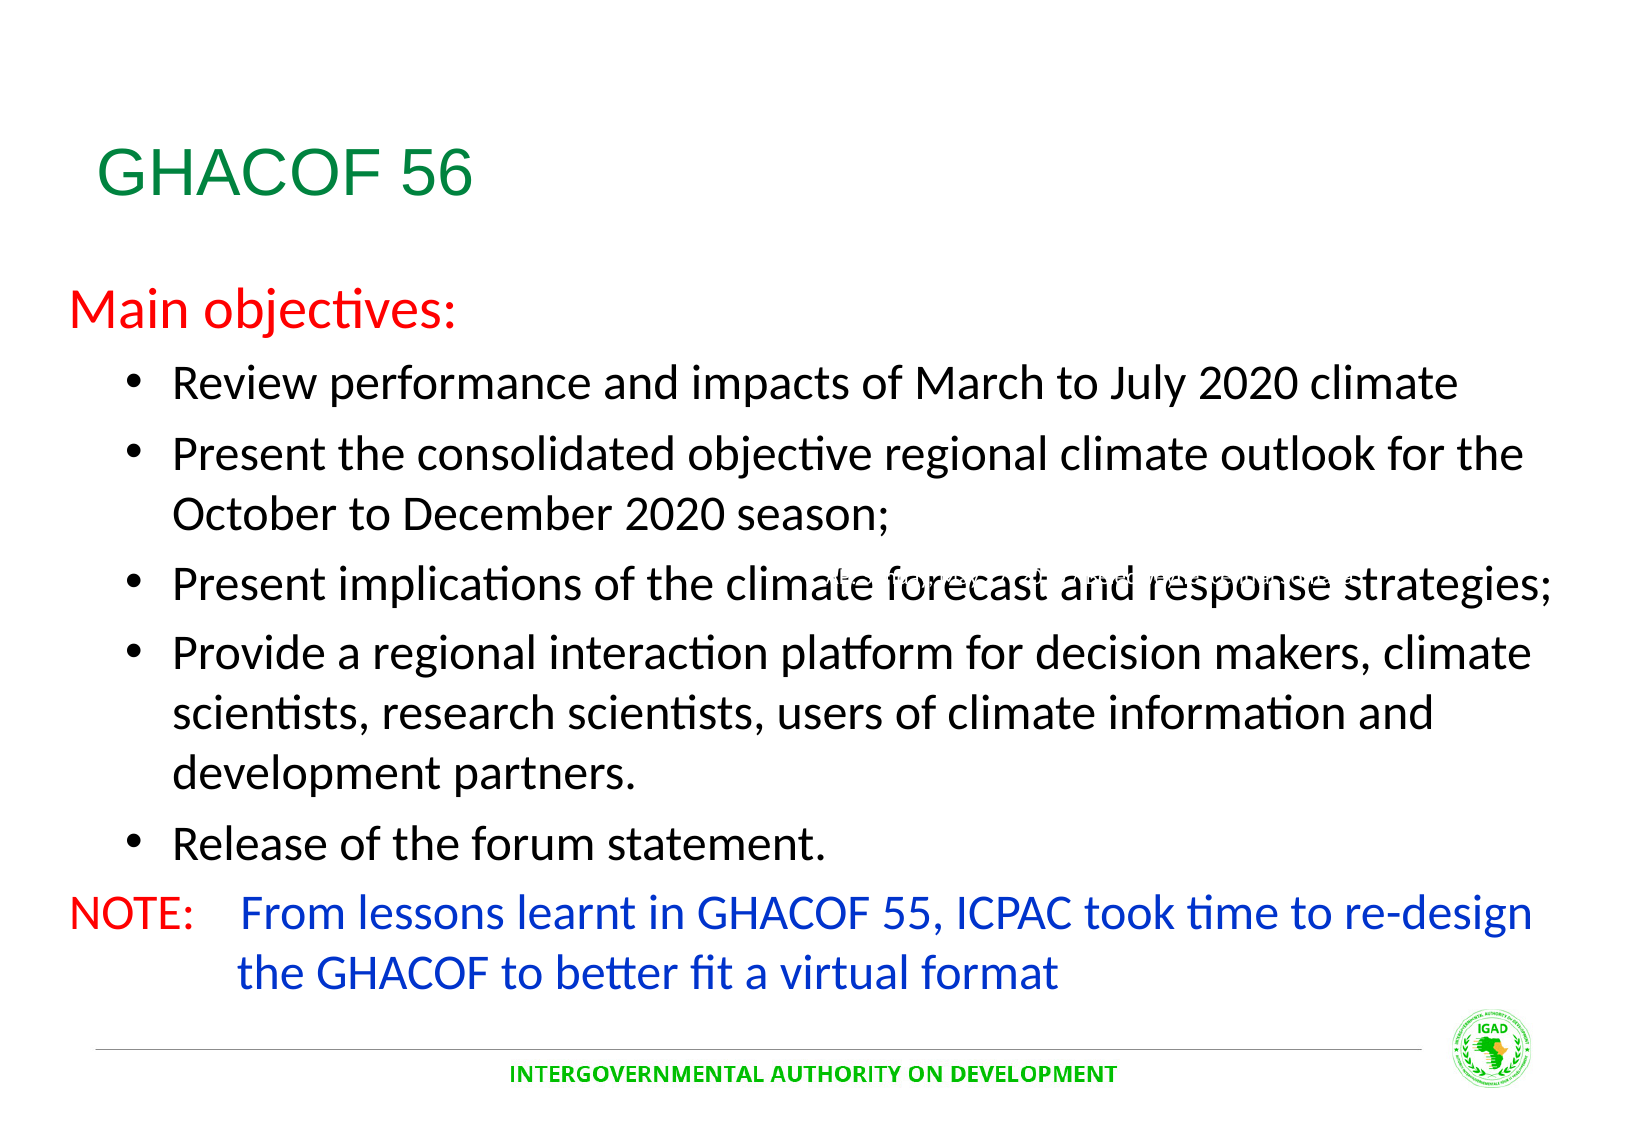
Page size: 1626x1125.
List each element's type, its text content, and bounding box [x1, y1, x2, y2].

title GHACOF 56 [81, 105, 1544, 233]
picture [16, 985, 1609, 1125]
text_box AP: Sunday, May 17, 2020 / Beledweyne, central Somalia [810, 554, 1462, 597]
list Main objectives: Review performance and impacts of March to July 2020 climate Present the consolidated objective regional climate outlook for the October to December 2020 season; Present implications of the climate forecast and response strategies; Provide a regional interaction platform for decision makers, climate scientists, research scientists, users of climate information and development partners. Release of the forum statement. NOTE: From lessons learnt in GHACOF 55, ICPAC took time to re-design the GHACOF to better fit a virtual format [34, 262, 1593, 983]
